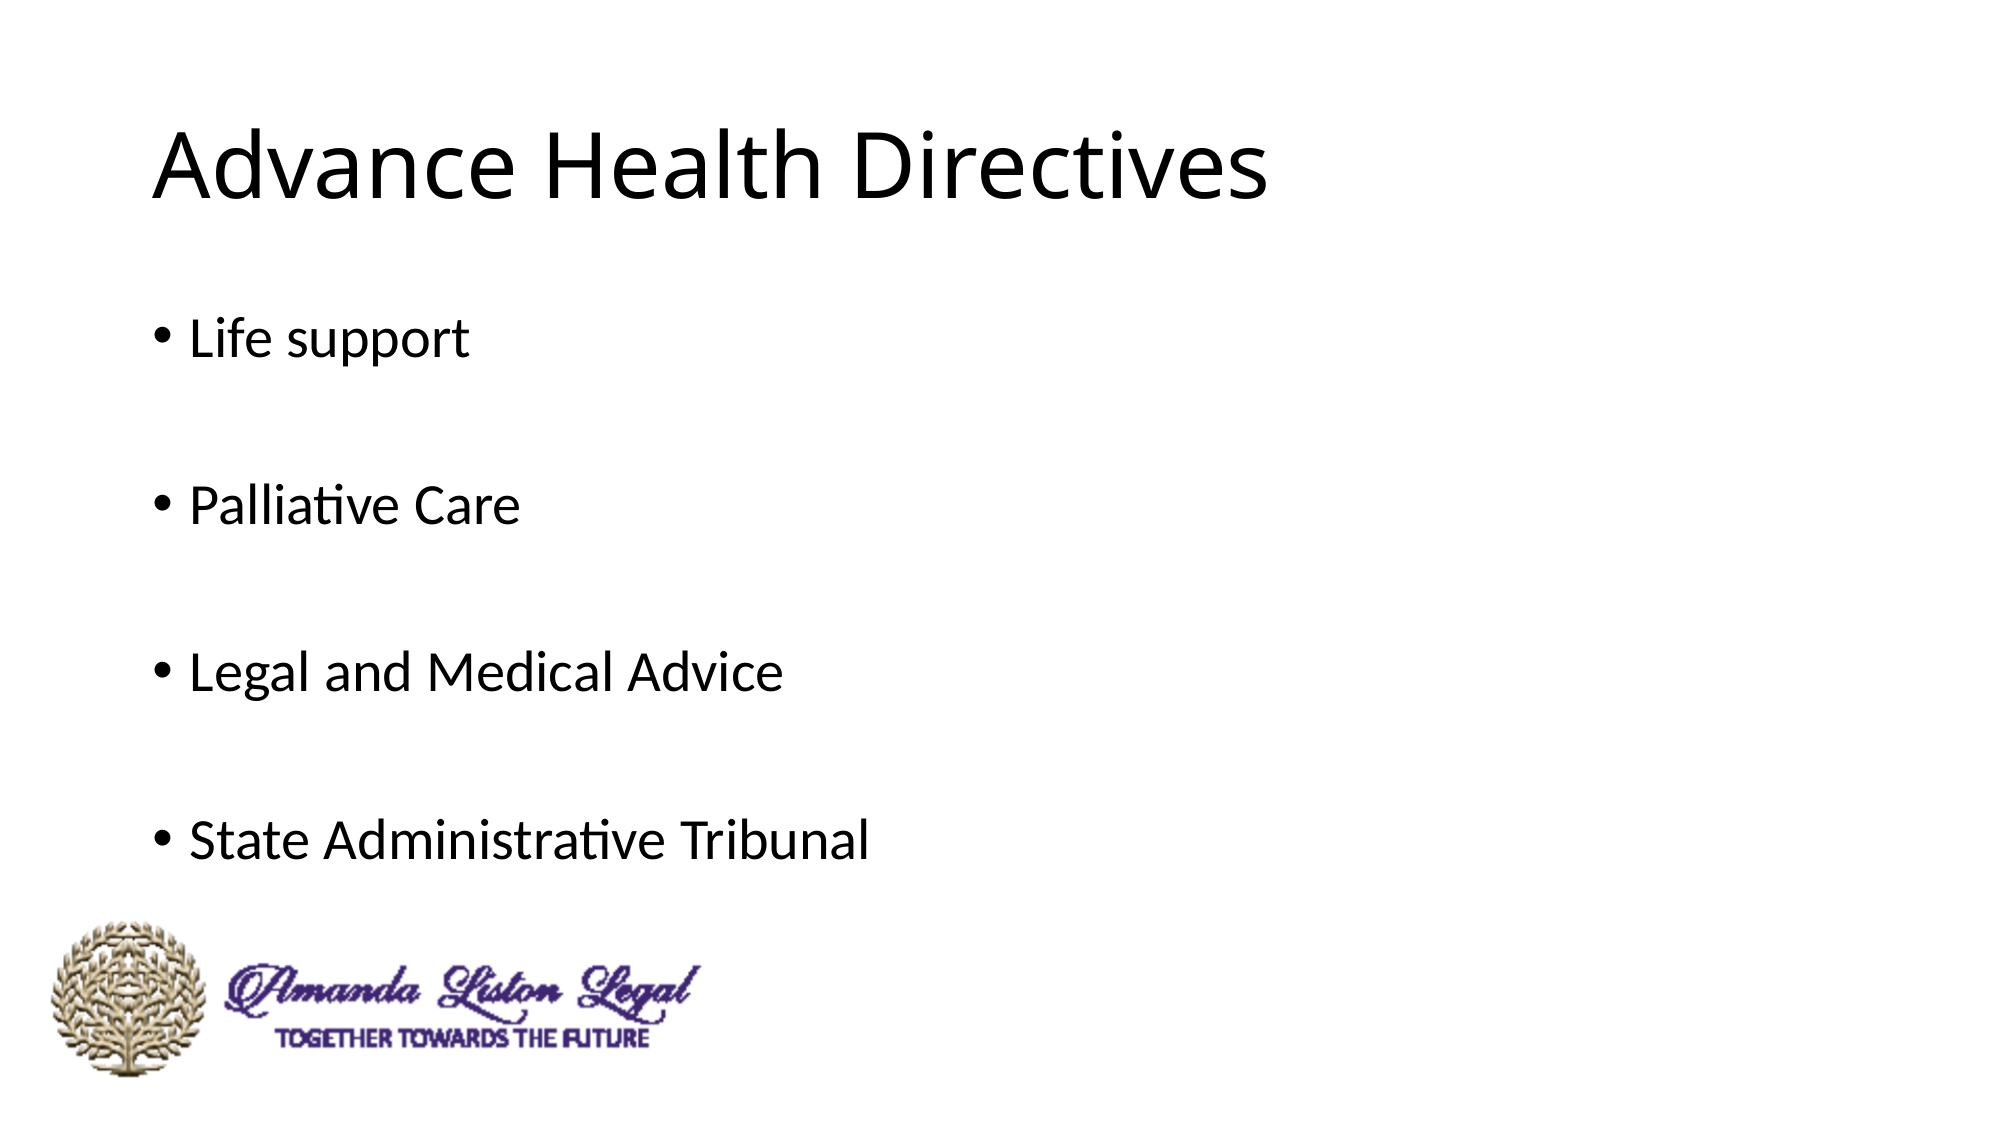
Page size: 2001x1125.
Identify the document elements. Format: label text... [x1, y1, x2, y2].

title Advance Health Directives [137, 59, 1863, 278]
list Life support Palliative Care Legal and Medical Advice State Administrative Tribunal [137, 299, 1863, 1014]
picture [0, 889, 774, 1125]
